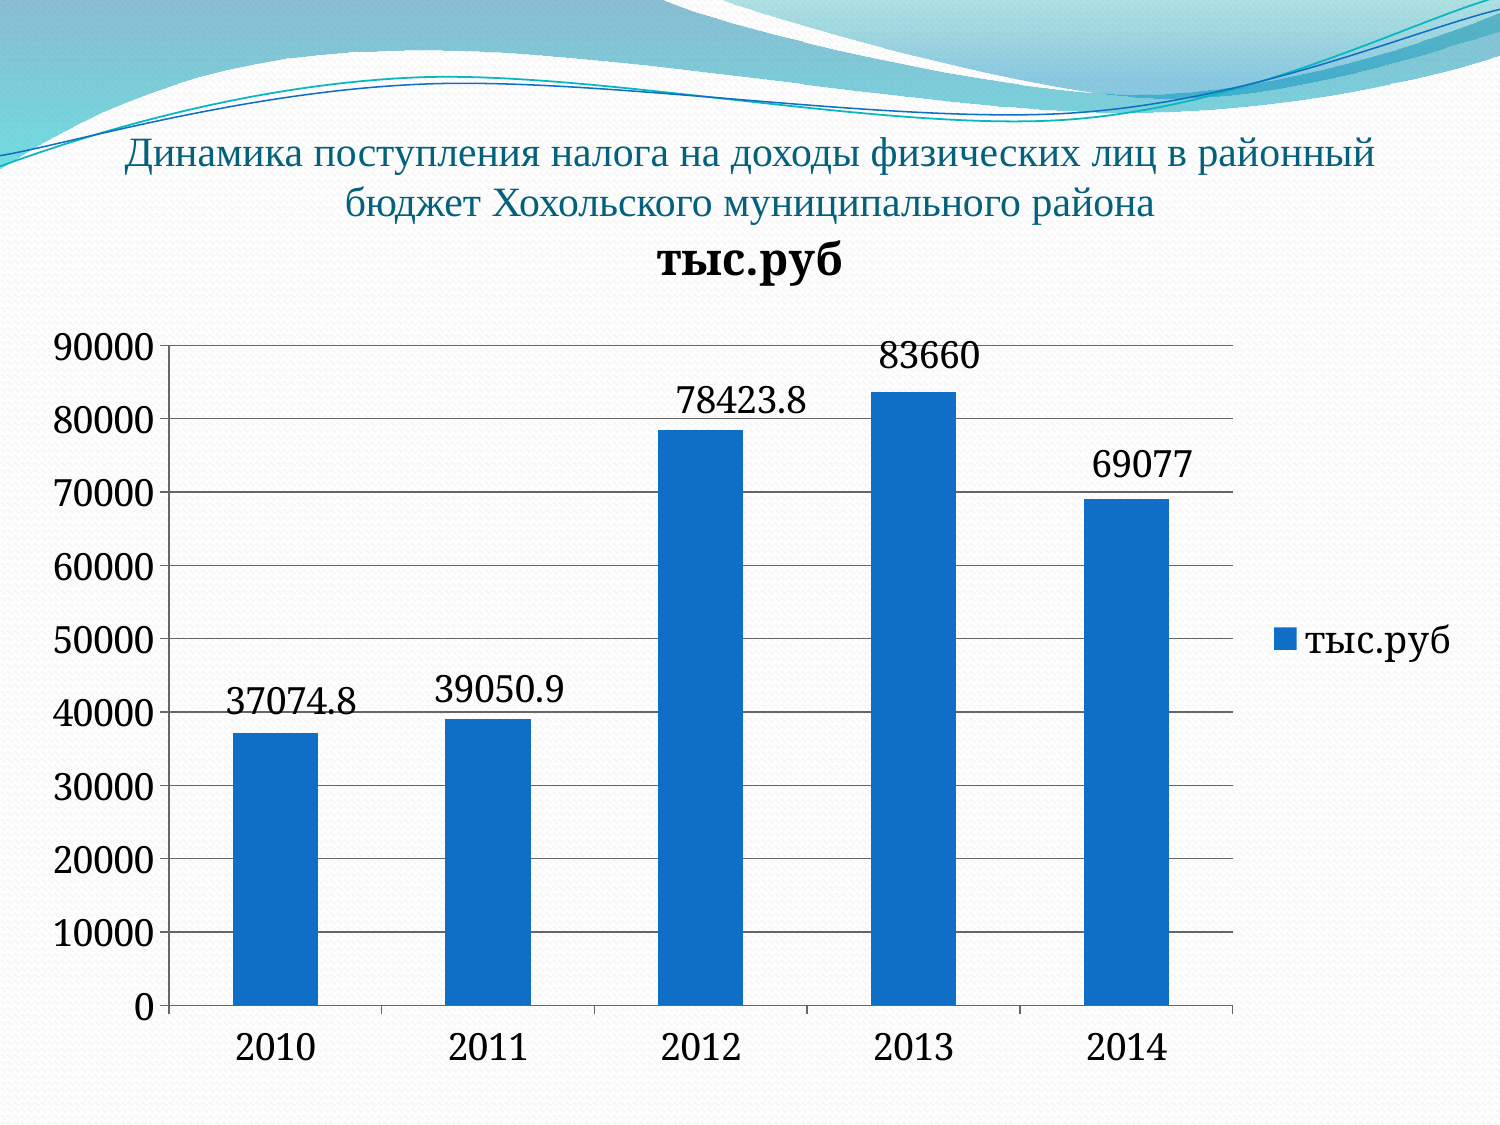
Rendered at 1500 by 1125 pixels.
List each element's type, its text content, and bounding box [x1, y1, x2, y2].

title Динамика поступления налога на доходы физических лиц в районный бюджет Хохольского муниципального района [75, 115, 1425, 187]
chart [23, 187, 1477, 1091]
